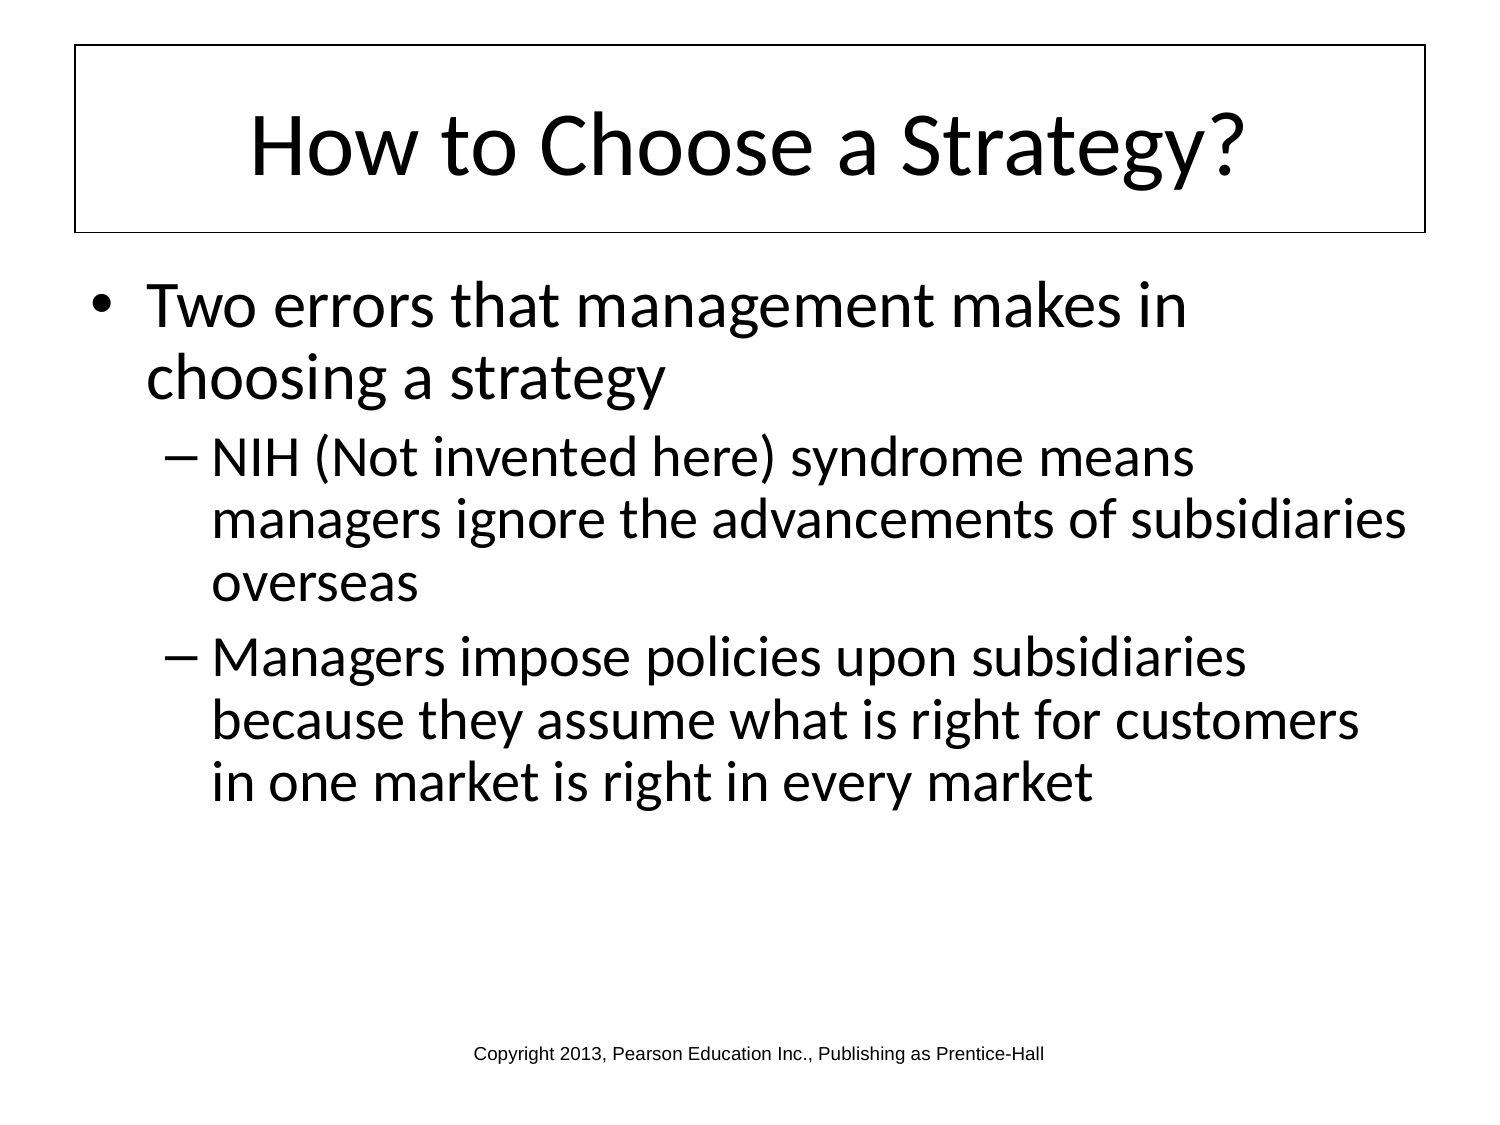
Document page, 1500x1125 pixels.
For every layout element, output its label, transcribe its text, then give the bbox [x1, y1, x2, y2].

title How to Choose a Strategy? [74, 44, 1426, 233]
list Two errors that management makes in choosing a strategy NIH (Not invented here) syndrome means managers ignore the advancements of subsidiaries overseas Managers impose policies upon subsidiaries because they assume what is right for customers in one market is right in every market [74, 262, 1426, 1006]
text_box Copyright 2013, Pearson Education Inc., Publishing as Prentice-Hall [459, 1033, 1059, 1094]
